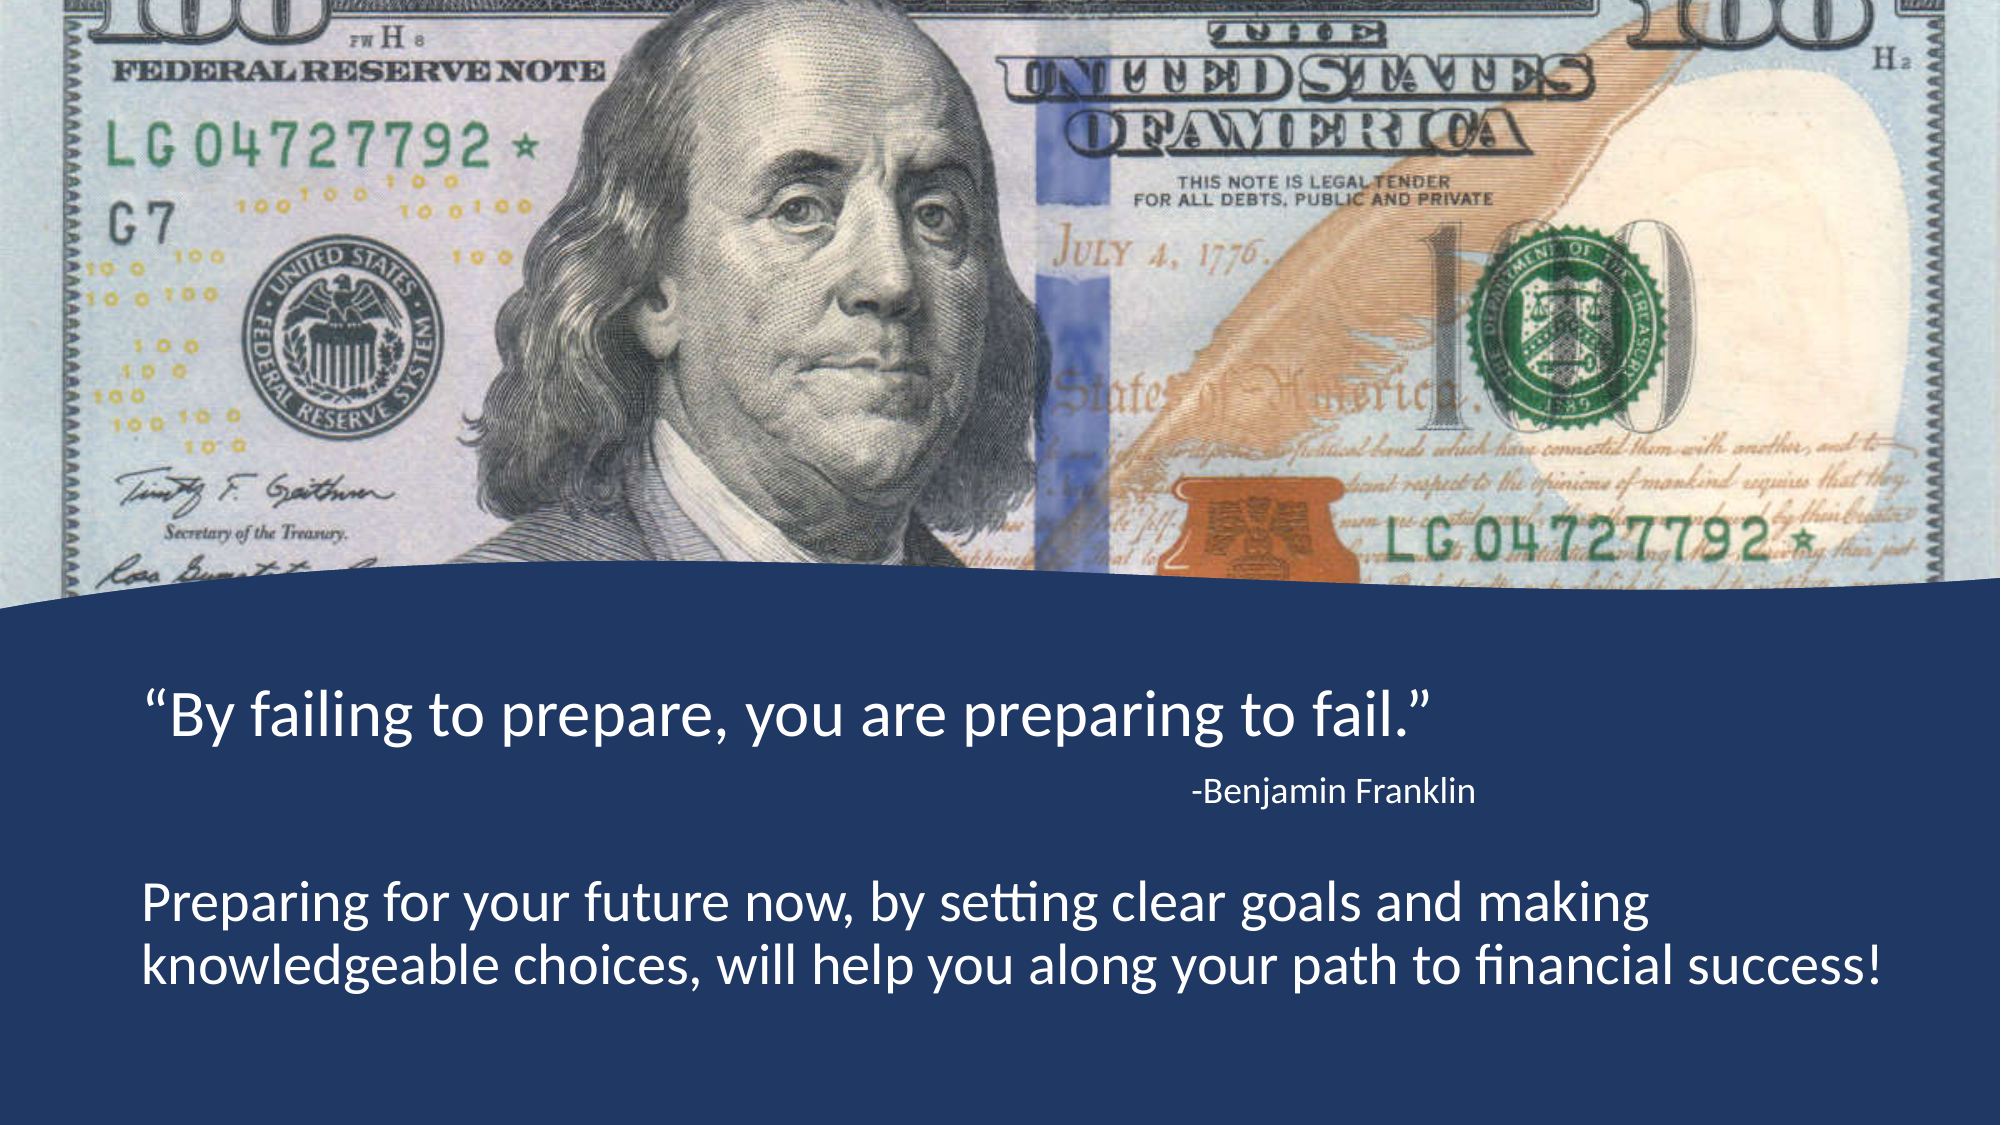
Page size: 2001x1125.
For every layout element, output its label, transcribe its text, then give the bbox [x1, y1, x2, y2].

list “By failing to prepare, you are preparing to fail.” -Benjamin Franklin Preparing for your future now, by setting clear goals and making knowledgeable choices, will help you along your path to financial success! [126, 635, 1938, 1041]
picture [0, 0, 2000, 609]
